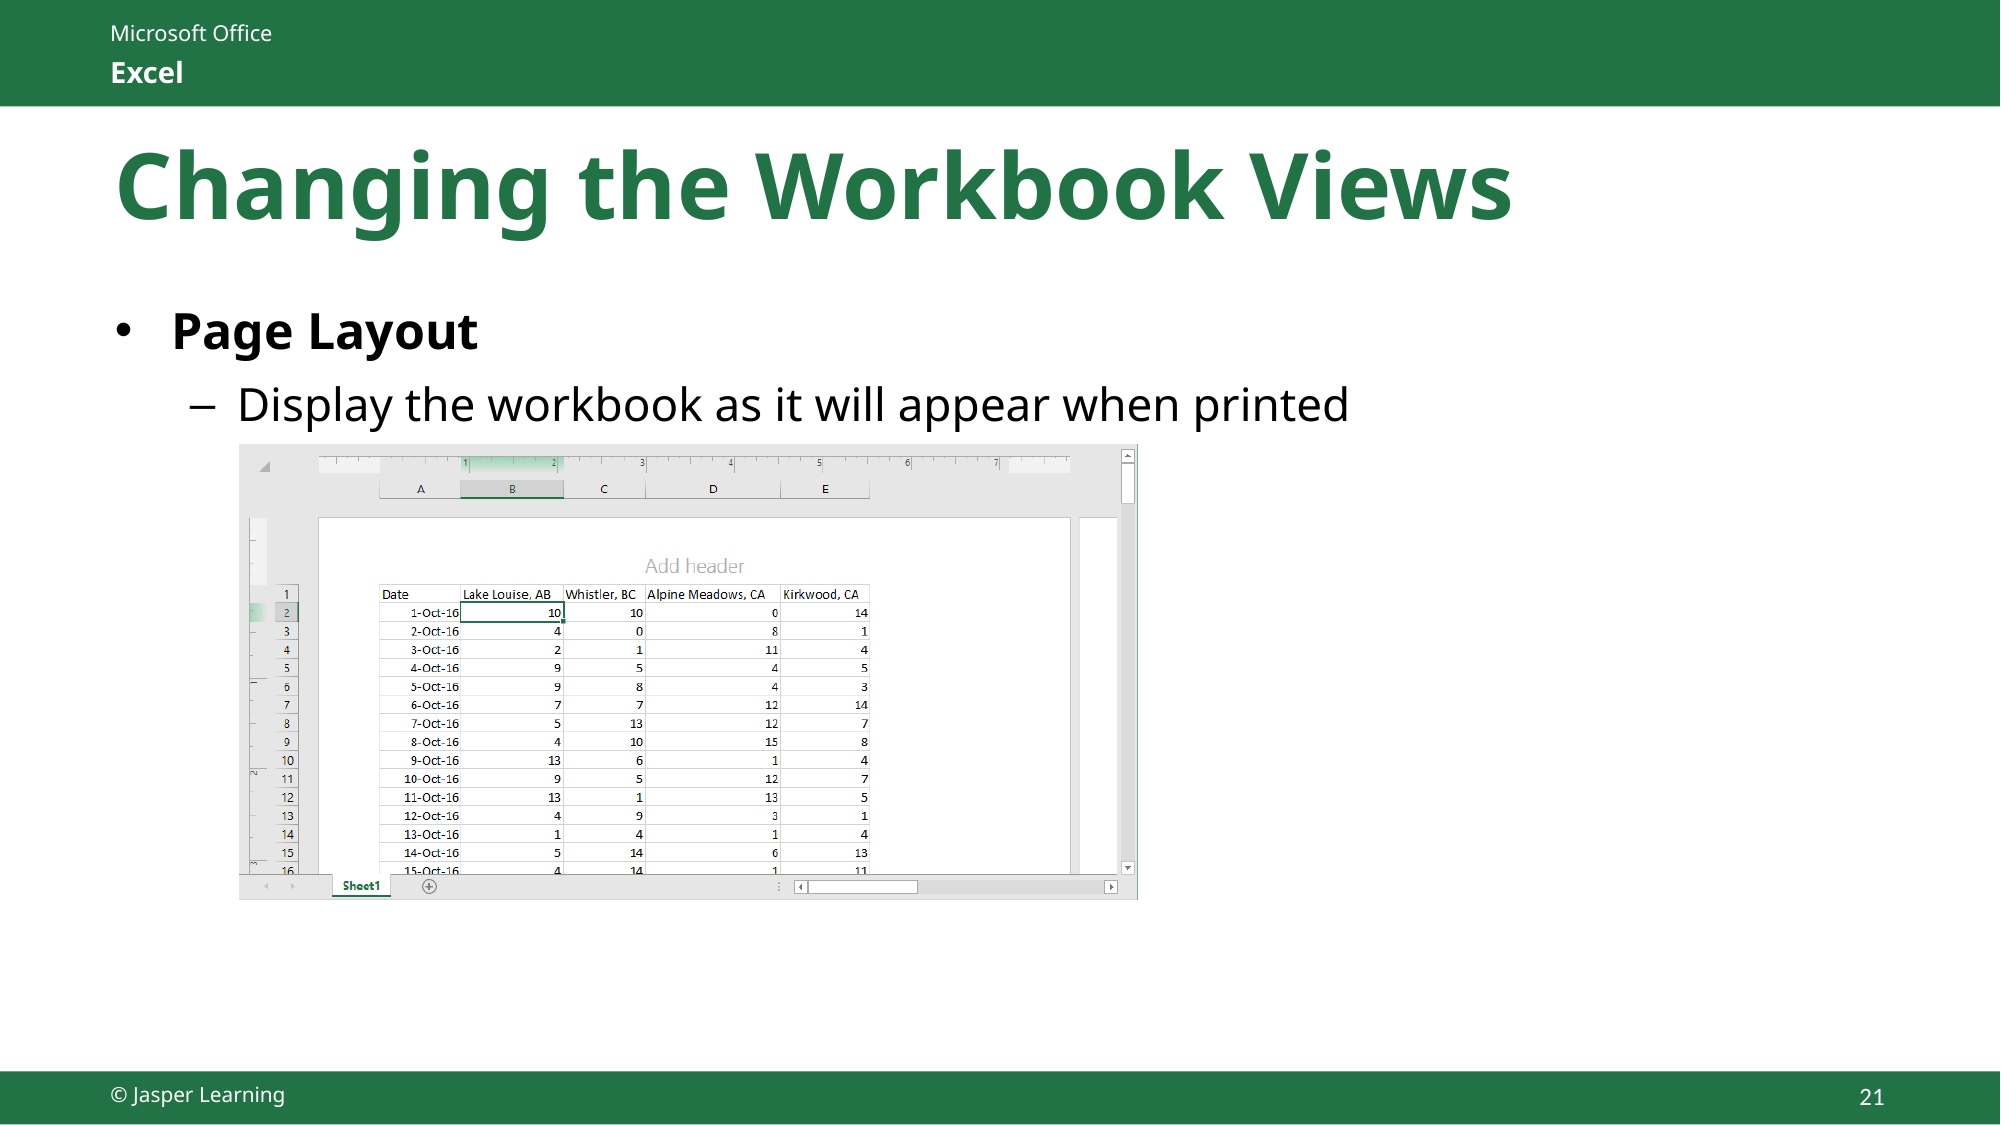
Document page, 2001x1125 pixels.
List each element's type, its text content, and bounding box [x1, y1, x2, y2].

footer © Jasper Learning [95, 1065, 729, 1125]
slide_number 21 [1433, 1065, 1900, 1125]
title Changing the Workbook Views [99, 118, 1866, 248]
list Page Layout ​ Display the workbook as it will appear when printed​ [99, 283, 1900, 1026]
picture [239, 444, 1138, 900]
